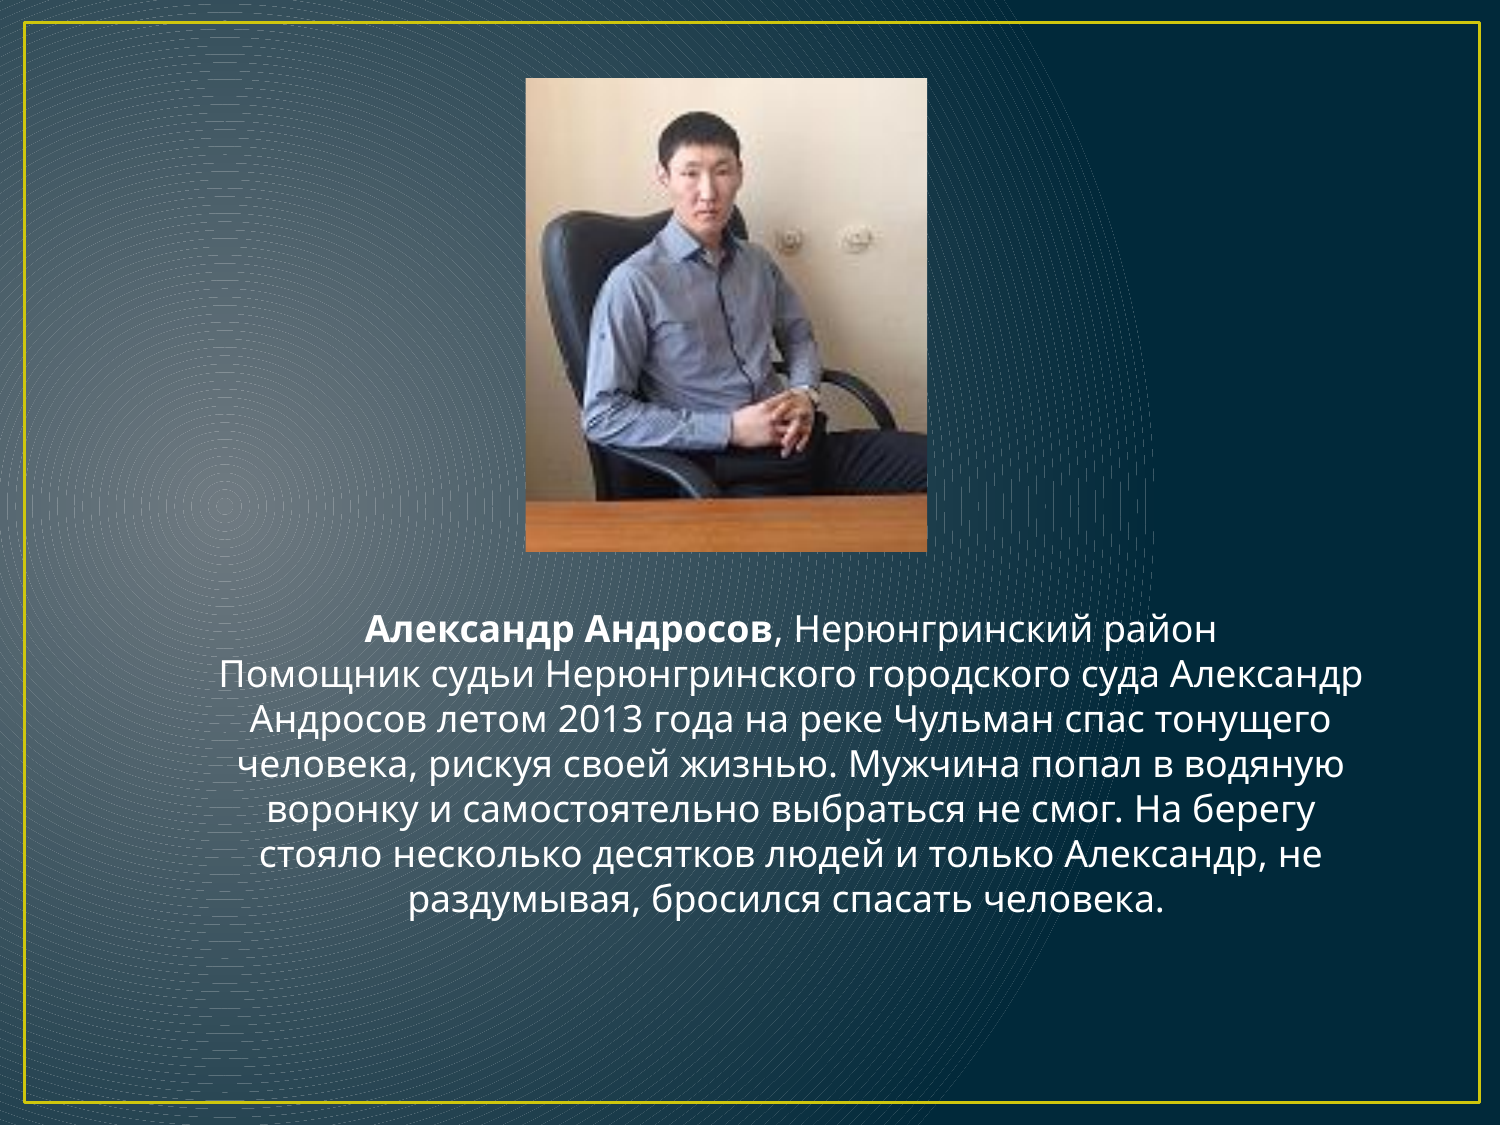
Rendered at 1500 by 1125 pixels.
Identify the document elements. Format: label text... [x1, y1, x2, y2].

text_box Александр Андросов, Нерюнгринский район Помощник судьи Нерюнгринского городского суда Александр Андросов летом 2013 года на реке Чульман спас тонущего человека, рискуя своей жизнью. Мужчина попал в водяную воронку и самостоятельно выбраться не смог. На берегу стояло несколько десятков людей и только Александр, не раздумывая, бросился спасать человека. [194, 597, 1388, 928]
picture [525, 77, 928, 552]
